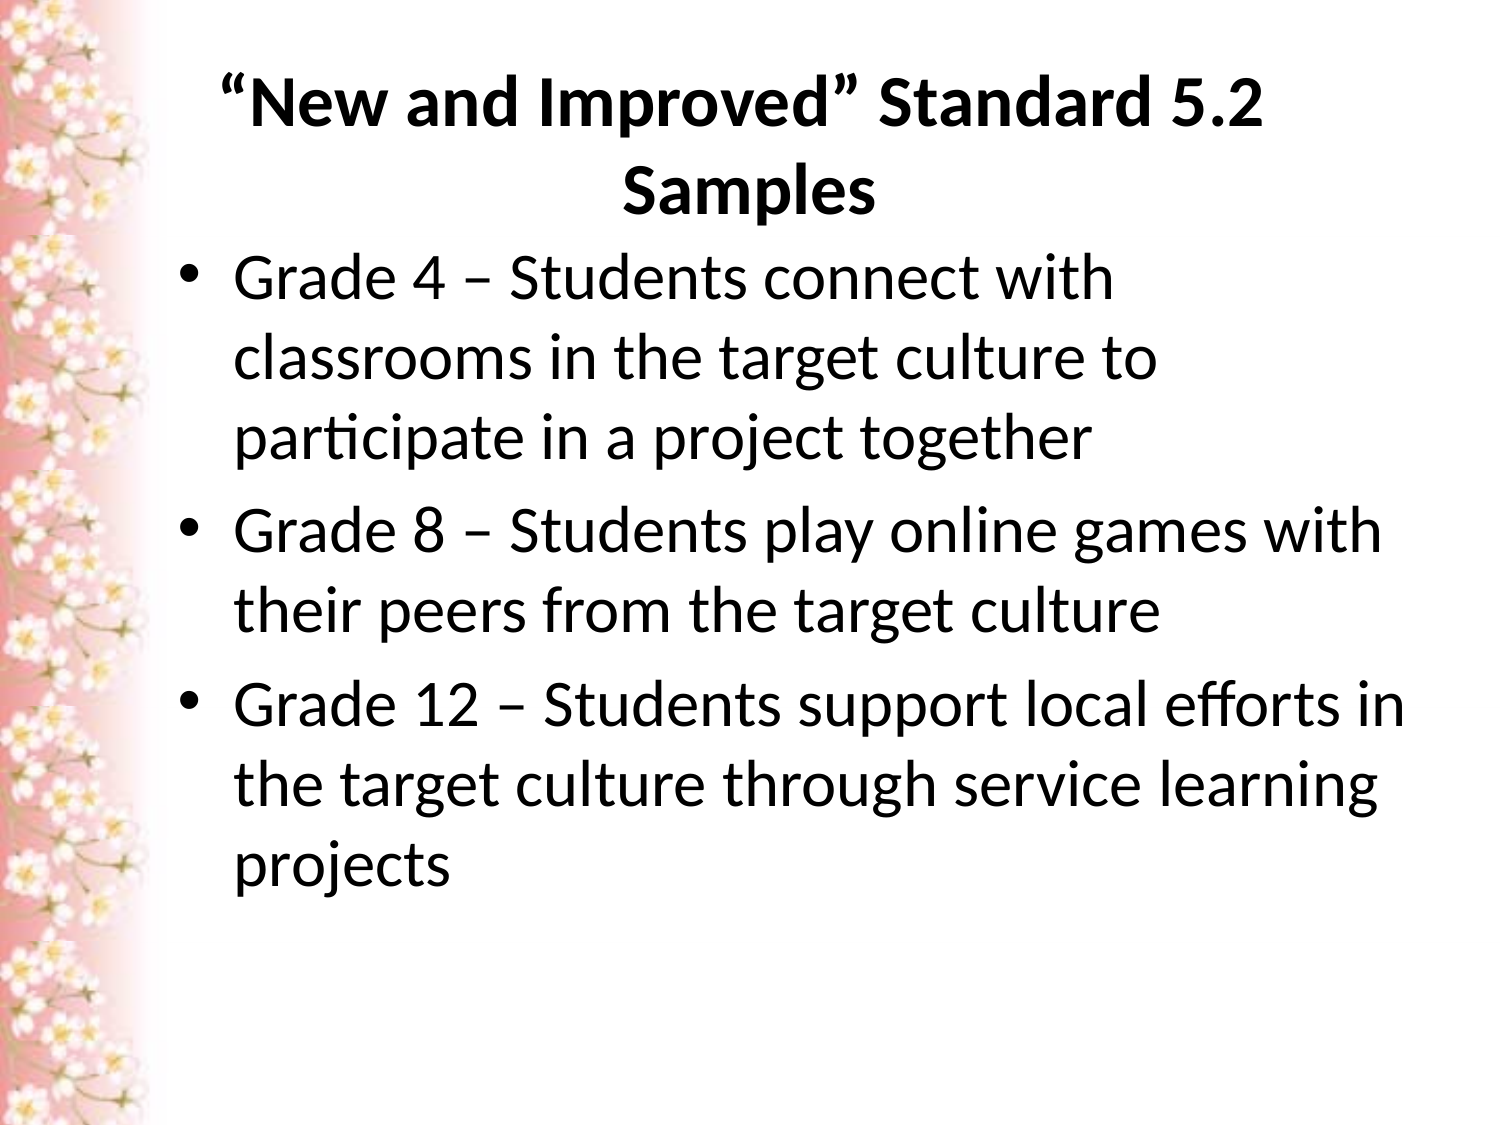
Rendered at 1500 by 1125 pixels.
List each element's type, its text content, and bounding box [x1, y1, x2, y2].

picture [0, 0, 1500, 1125]
list Grade 4 – Students connect with classrooms in the target culture to participate in a project together Grade 8 – Students play online games with their peers from the target culture Grade 12 – Students support local efforts in the target culture through service learning projects [162, 224, 1425, 988]
title “New and Improved” Standard 5.2 Samples [75, 45, 1425, 238]
